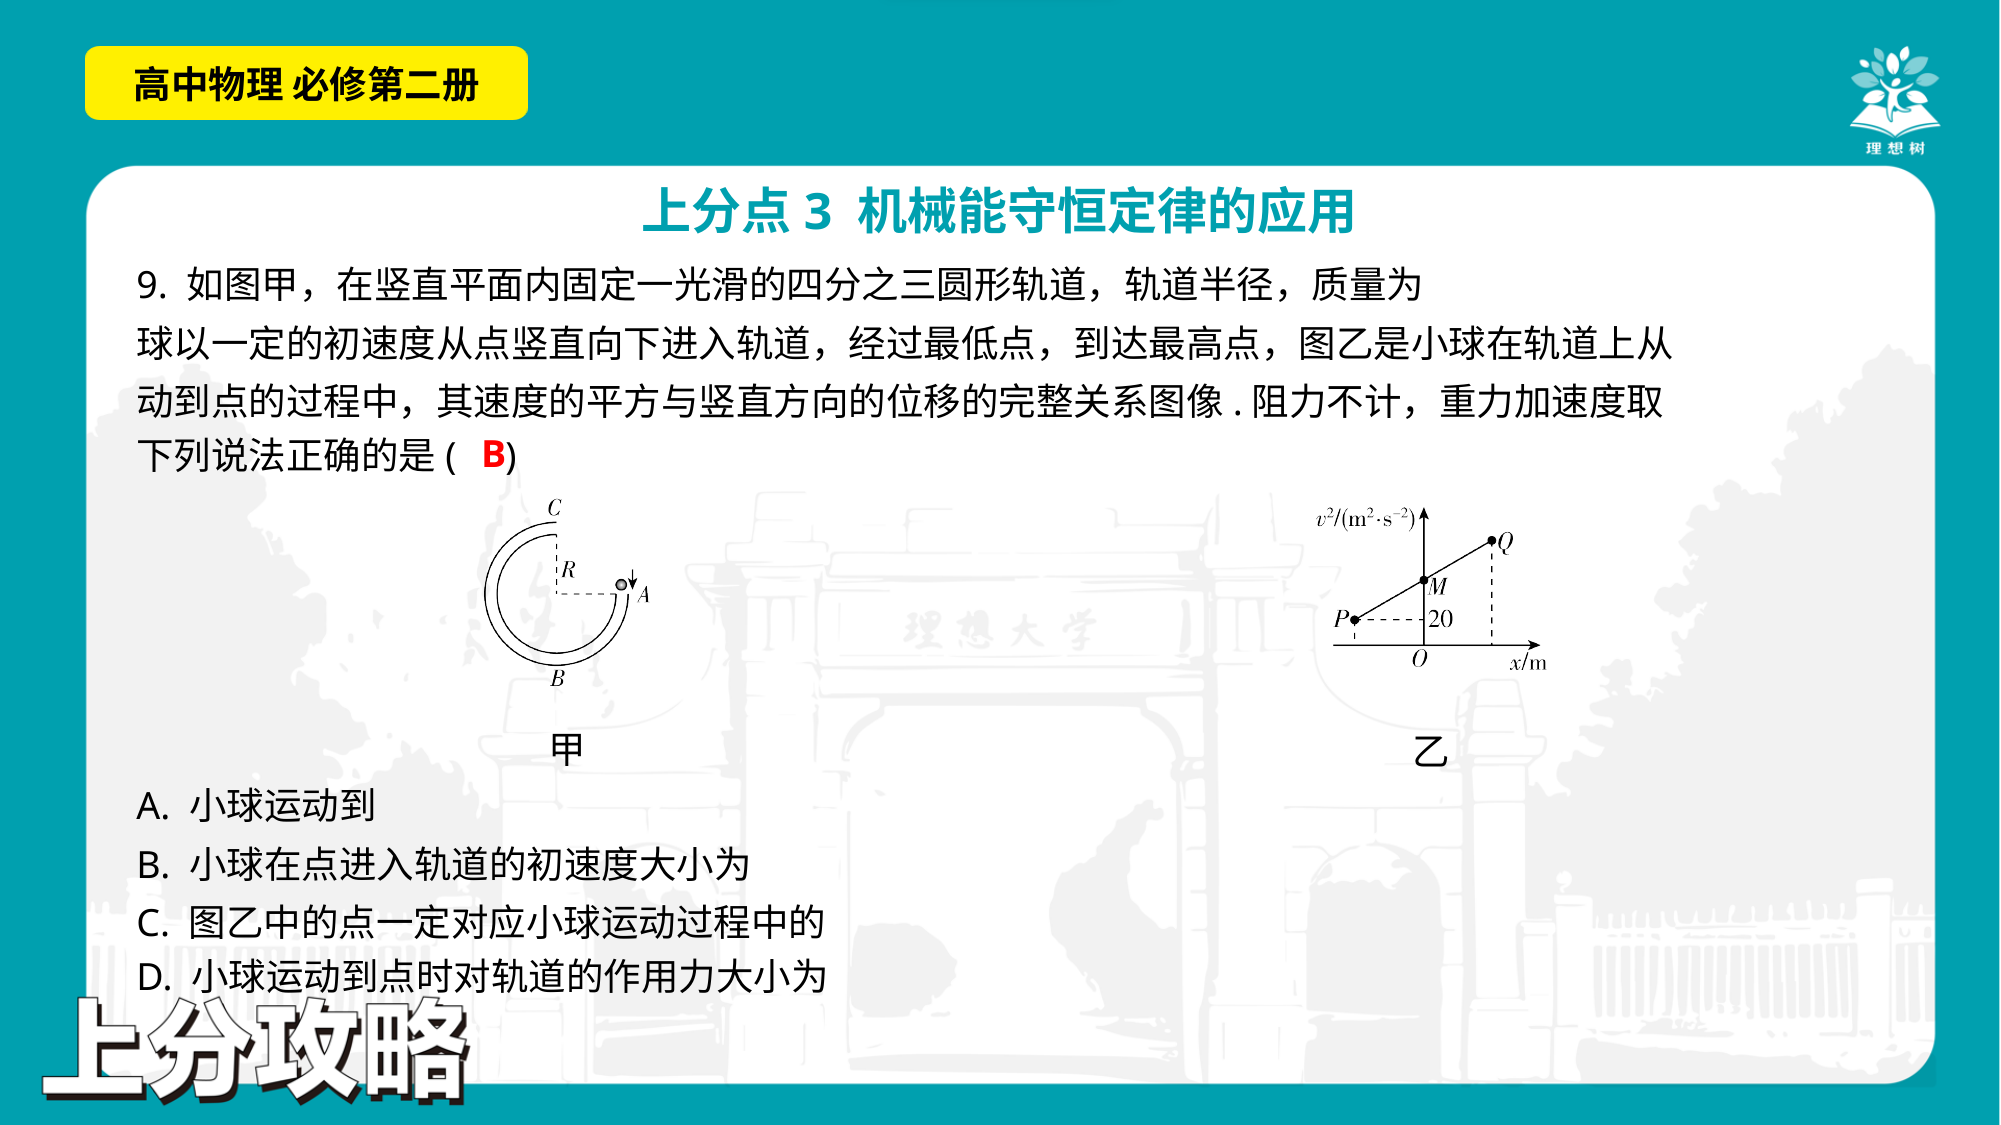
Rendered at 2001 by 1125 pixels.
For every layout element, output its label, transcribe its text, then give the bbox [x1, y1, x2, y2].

text_box B [466, 420, 521, 471]
text_box 乙 [1408, 715, 1455, 769]
text_box 甲 [544, 714, 591, 767]
picture [0, 0, 2000, 1125]
